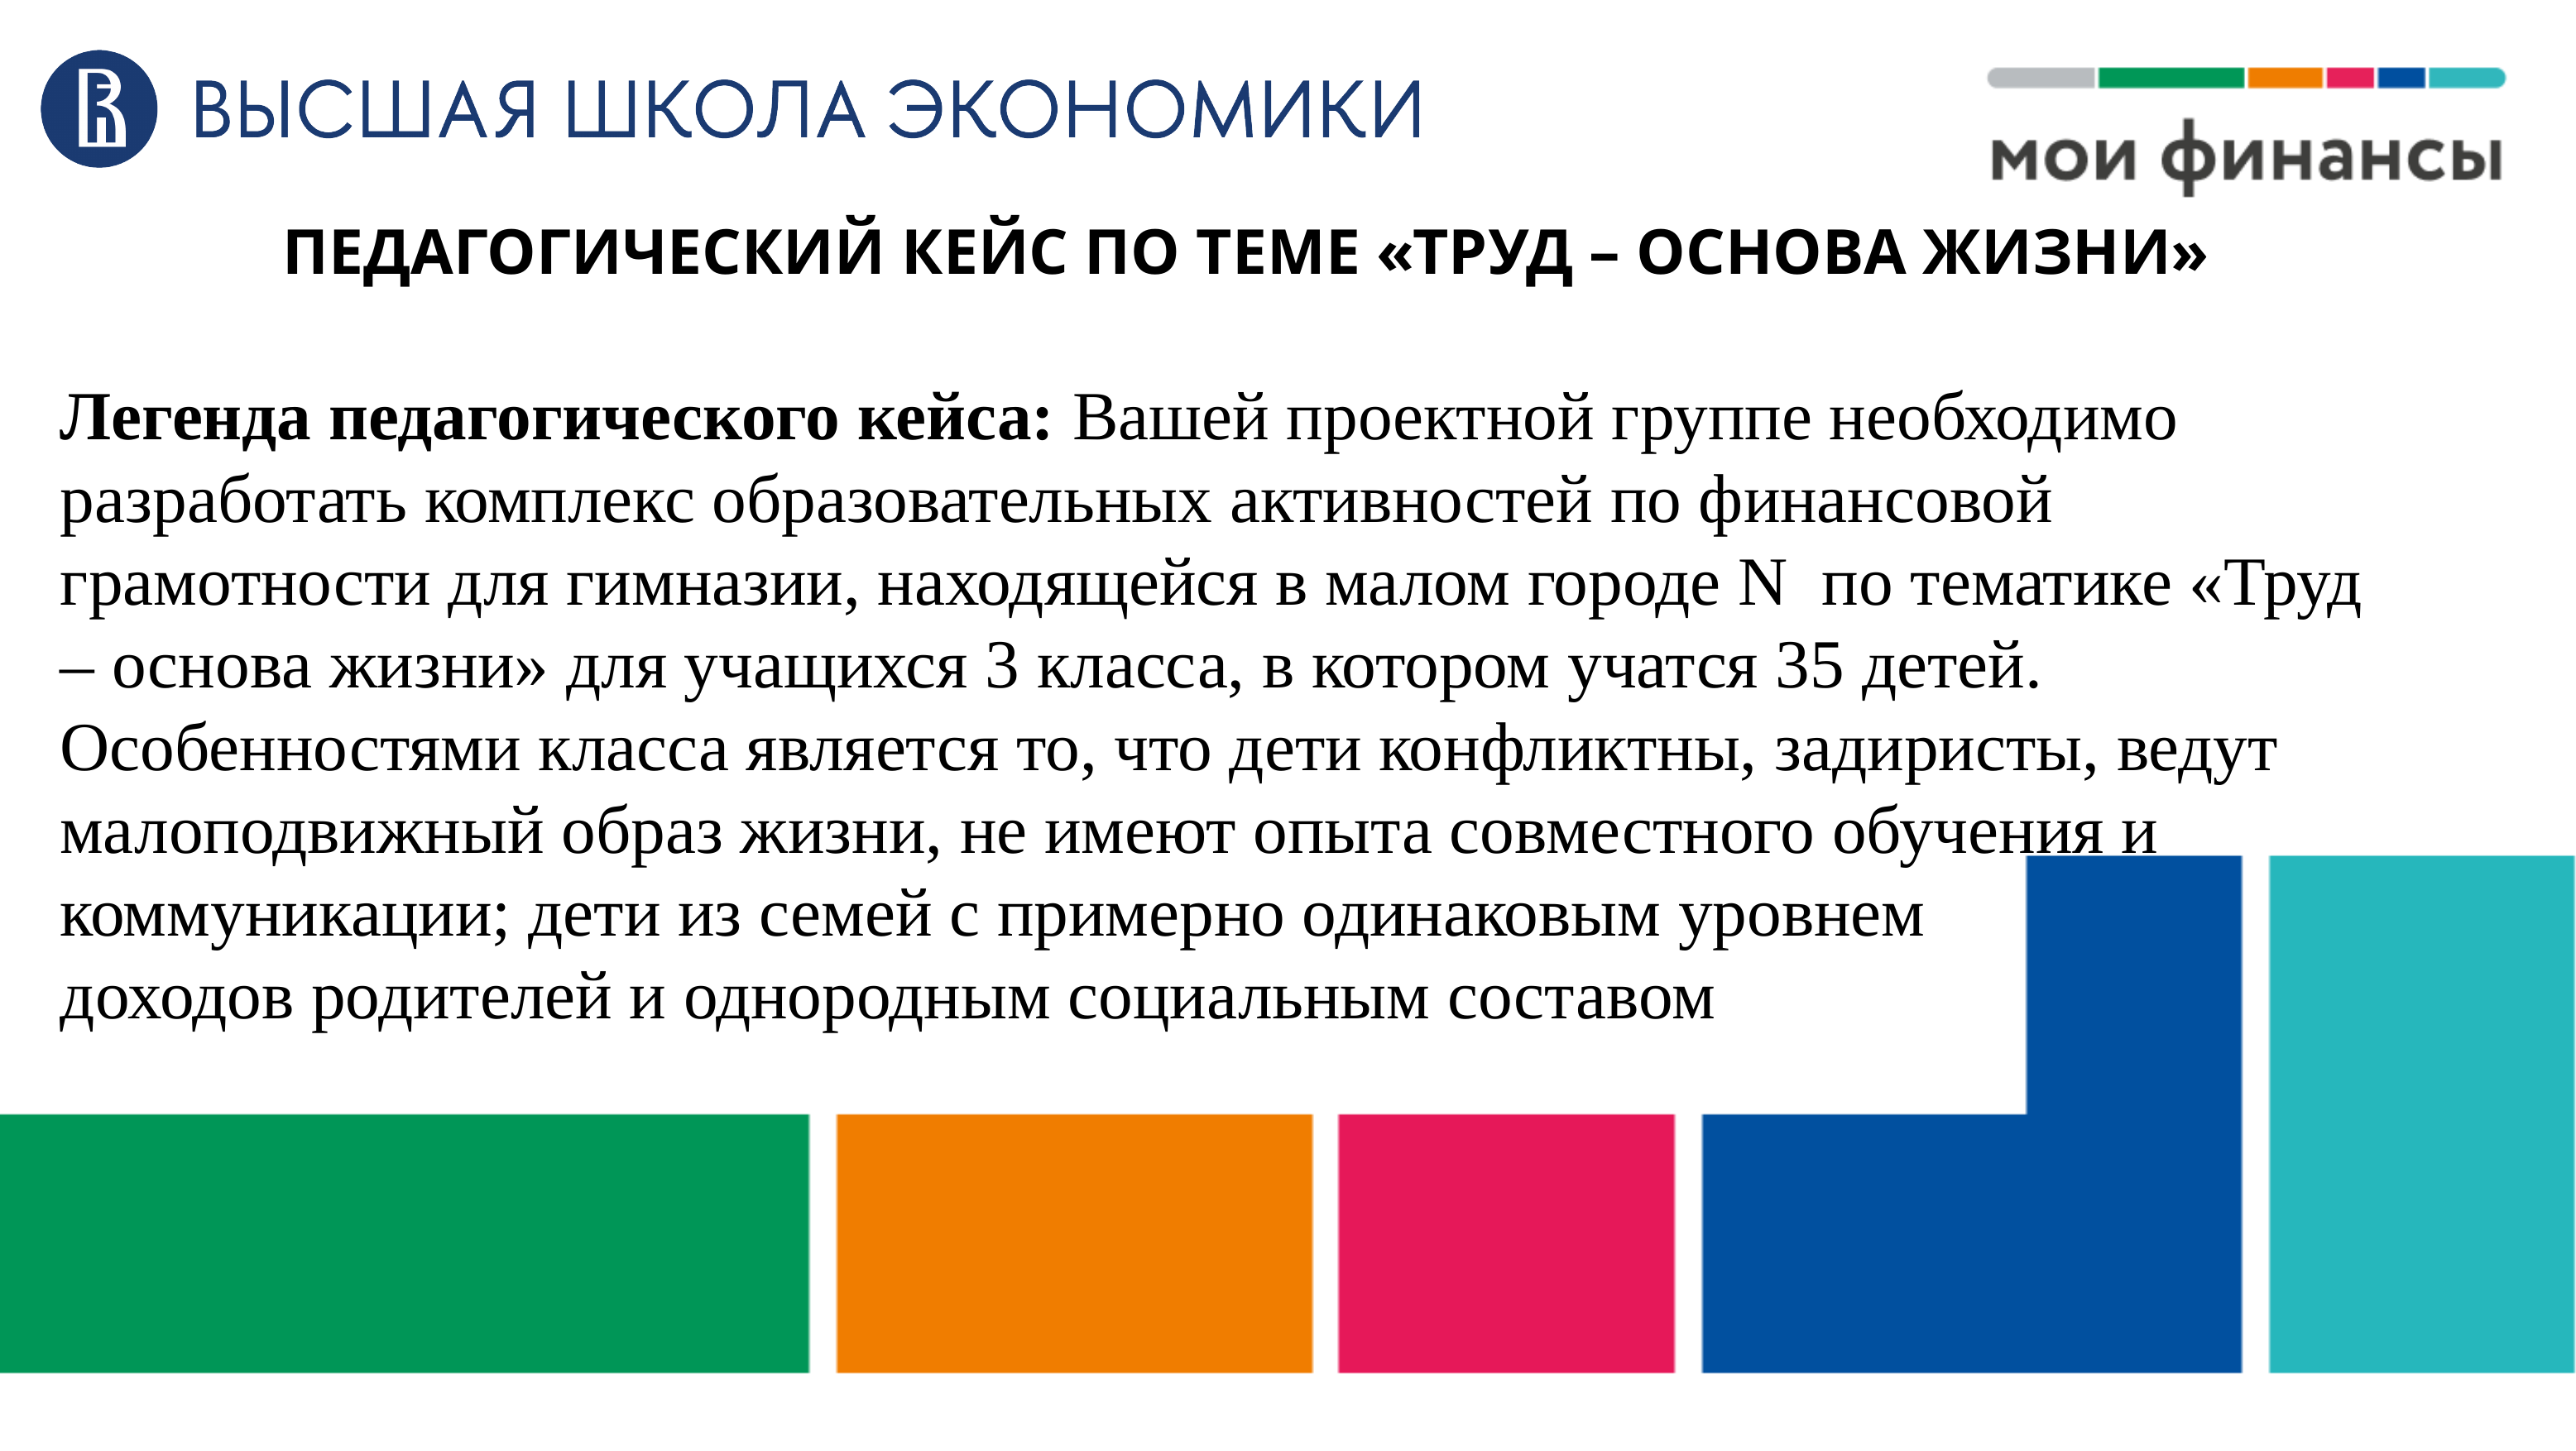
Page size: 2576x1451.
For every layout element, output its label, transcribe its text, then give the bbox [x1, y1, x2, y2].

picture [0, 0, 2576, 1451]
text_box ПЕДАГОГИЧЕСКИЙ КЕЙС ПО ТЕМЕ «ТРУД – ОСНОВА ЖИЗНИ» Легенда педагогического кейса: Вашей проектной группе необходимо разработать комплекс образовательных активностей по финансовой грамотности для гимназии, находящейся в малом городе N по тематике «Труд – основа жизни» для учащихся 3 класса, в котором учатся 35 детей. Особенностями класса является то, что дети конфликтны, задиристы, ведут малоподвижный образ жизни, не имеют опыта совместного обучения и коммуникации; дети из семей с примерно одинаковым уровнем доходов родителей и однородным социальным составом [41, 195, 2434, 1291]
